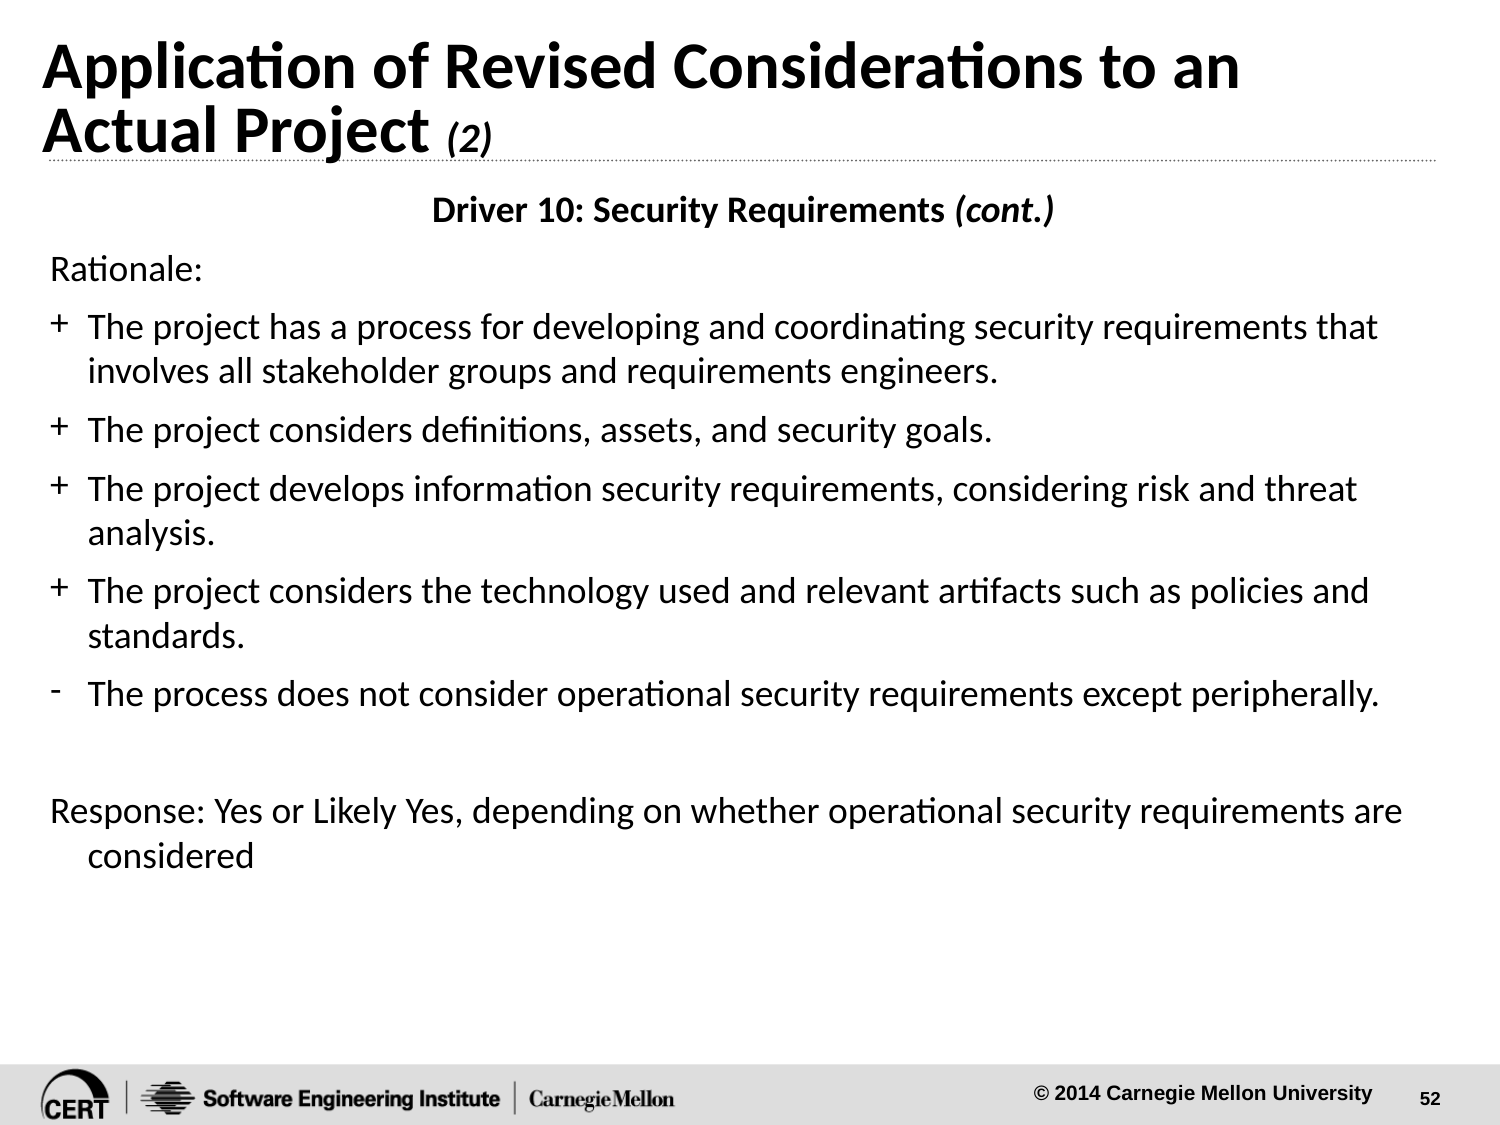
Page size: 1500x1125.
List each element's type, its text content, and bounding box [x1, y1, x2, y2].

list Driver 10: Security Requirements (cont.) Rationale: The project has a process for developing and coordinating security requirements that involves all stakeholder groups and requirements engineers. The project considers definitions, assets, and security goals. The project develops information security requirements, considering risk and threat analysis. The project considers the technology used and relevant artifacts such as policies and standards. The process does not consider operational security requirements except peripherally. Response: Yes or Likely Yes, depending on whether operational security requirements are considered [49, 187, 1438, 1001]
picture [24, 1065, 688, 1125]
title Application of Revised Considerations to an Actual Project (2) [42, 37, 1434, 155]
